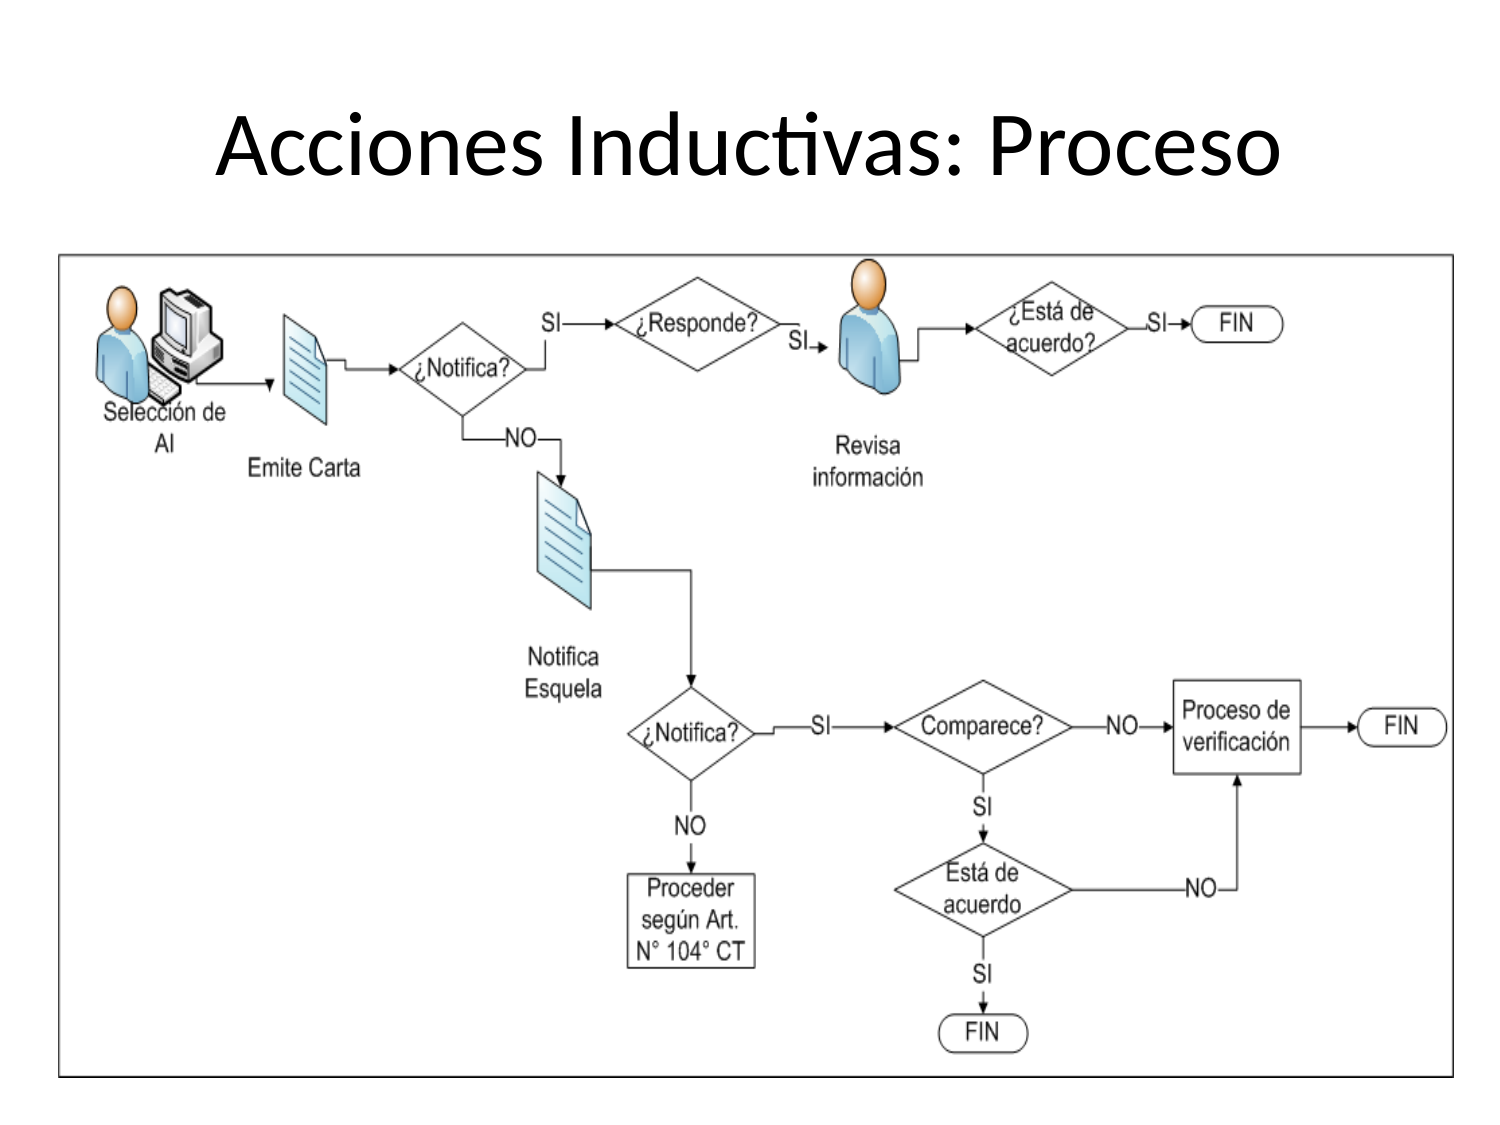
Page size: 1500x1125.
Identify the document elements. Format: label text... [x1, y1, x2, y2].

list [58, 245, 1454, 1079]
title Acciones Inductivas: Proceso [75, 45, 1425, 233]
